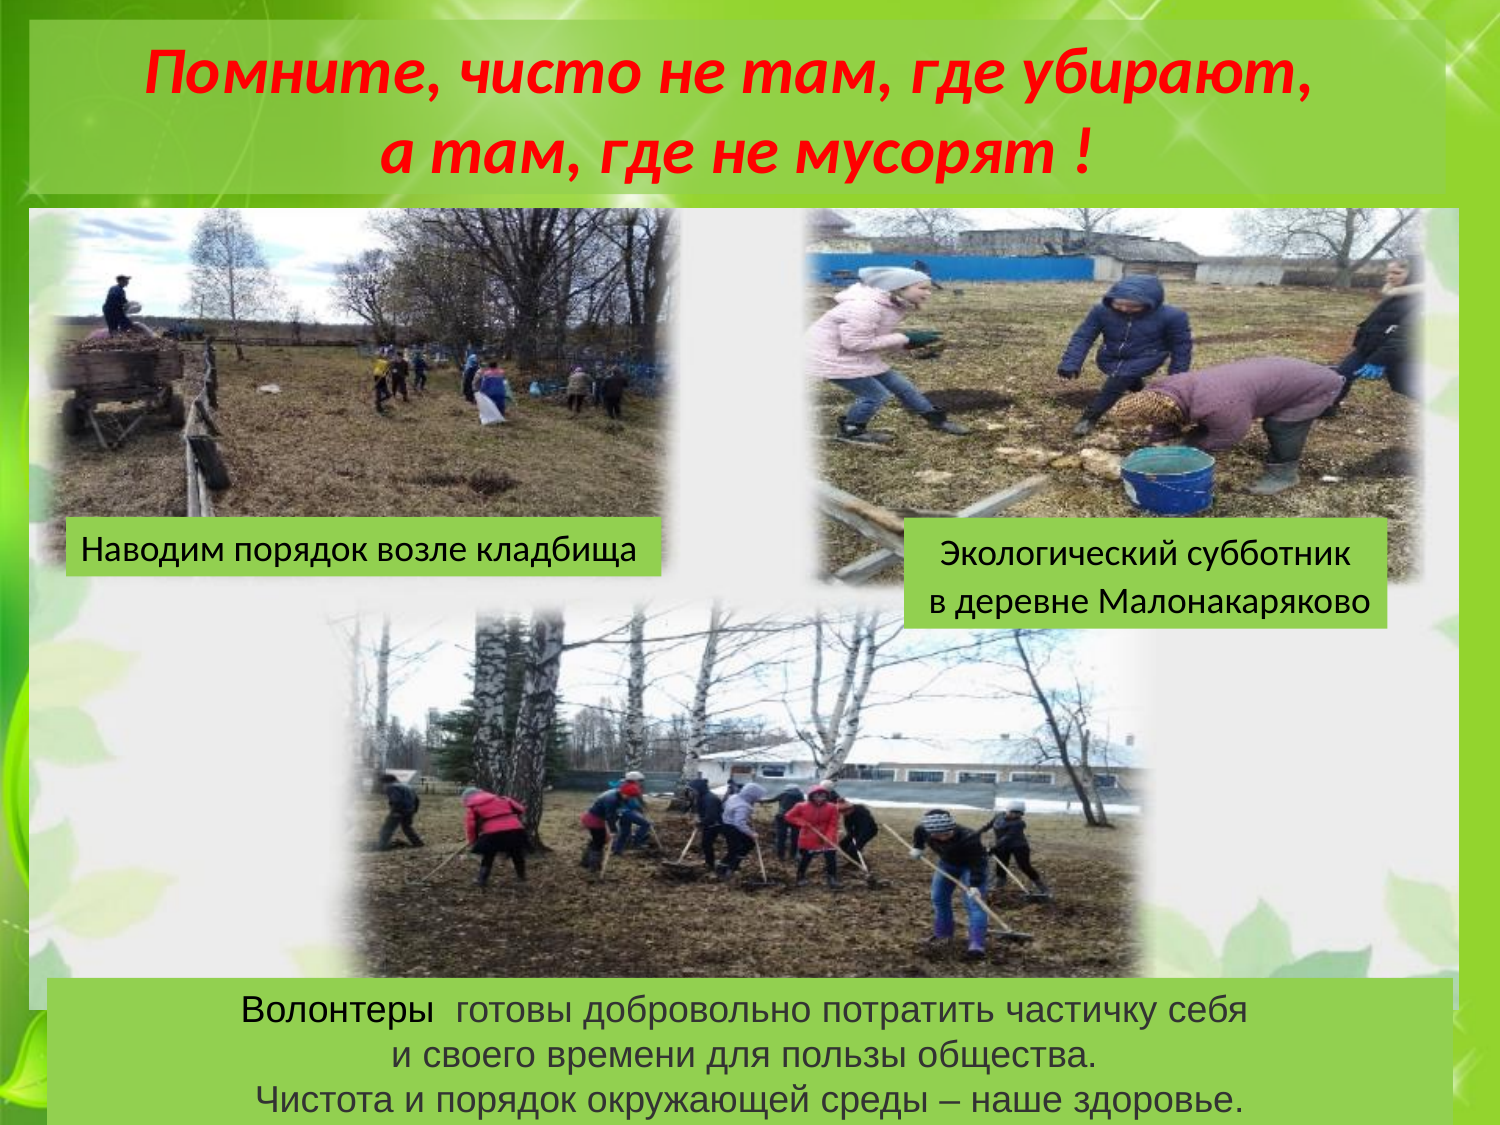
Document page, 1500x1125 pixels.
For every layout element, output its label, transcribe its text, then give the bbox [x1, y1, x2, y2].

picture [0, 0, 1500, 1125]
text_box Помните, чисто не там, где убирают, а там, где не мусорят ! [29, 19, 1446, 195]
text_box Волонтеры готовы добровольно потратить частичку себя и своего времени для пользы общества. Чистота и порядок окружающей среды – наше здоровье. [47, 1018, 1453, 1125]
